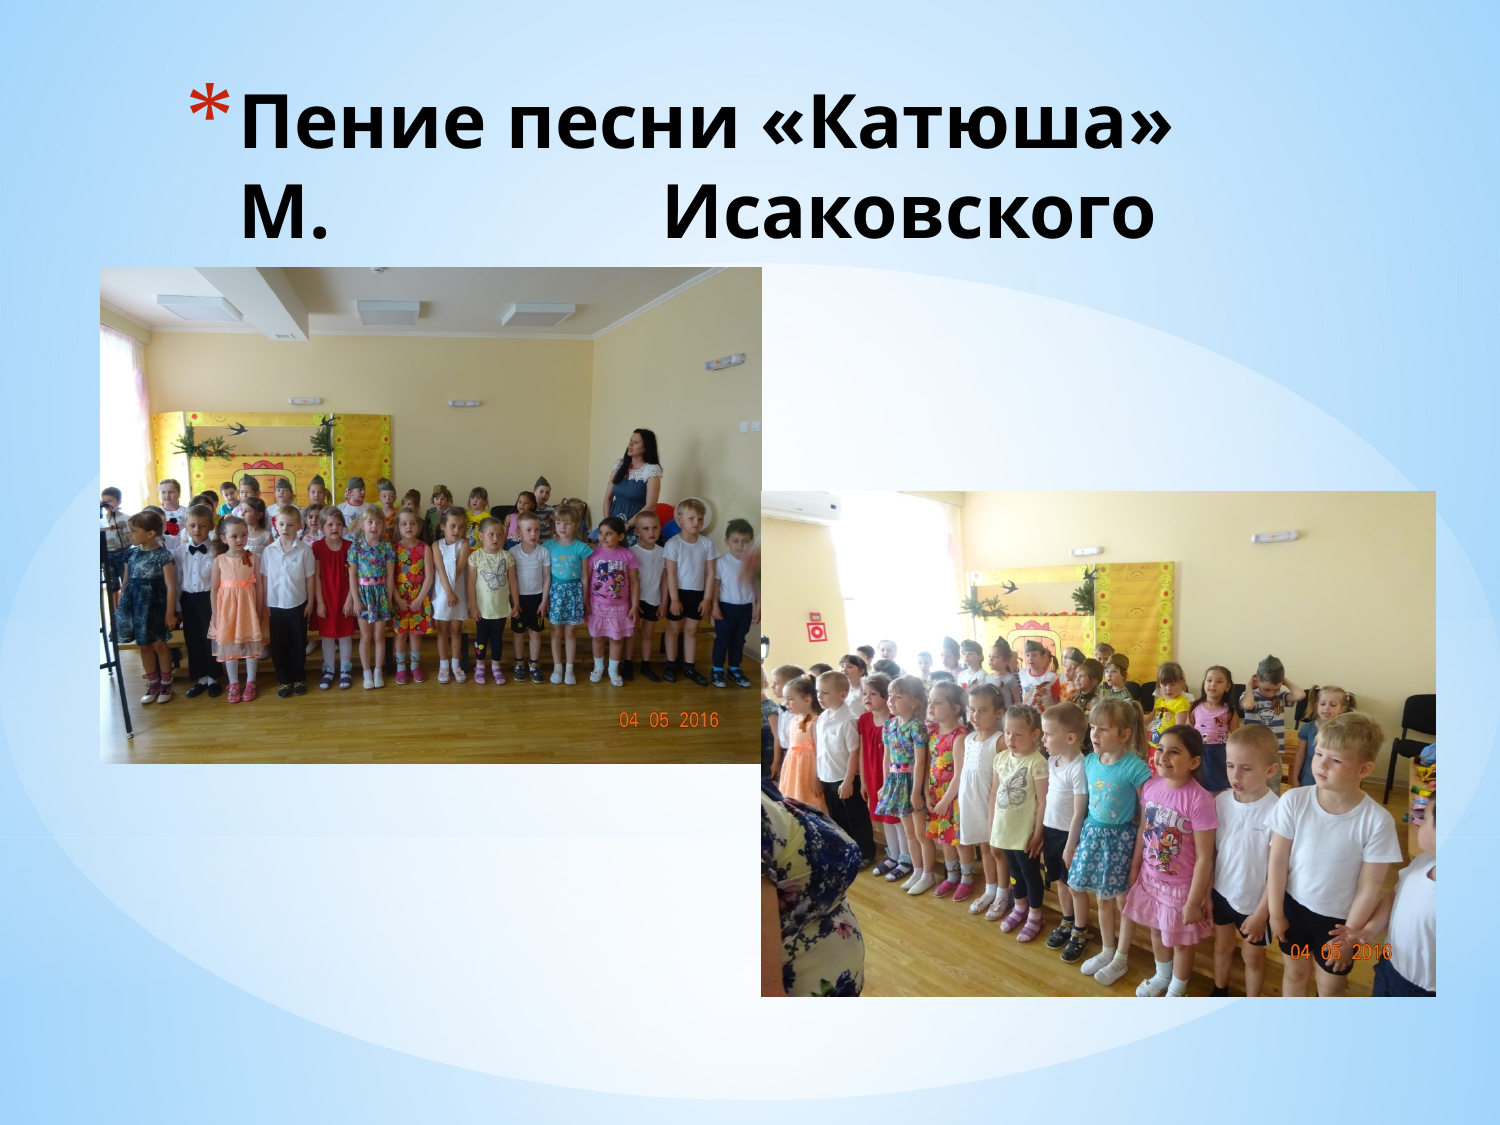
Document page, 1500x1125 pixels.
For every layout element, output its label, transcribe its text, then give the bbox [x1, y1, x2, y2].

title Пение песни «Катюша» М. Исаковского [171, 66, 1240, 254]
picture [761, 491, 1436, 997]
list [100, 266, 763, 764]
